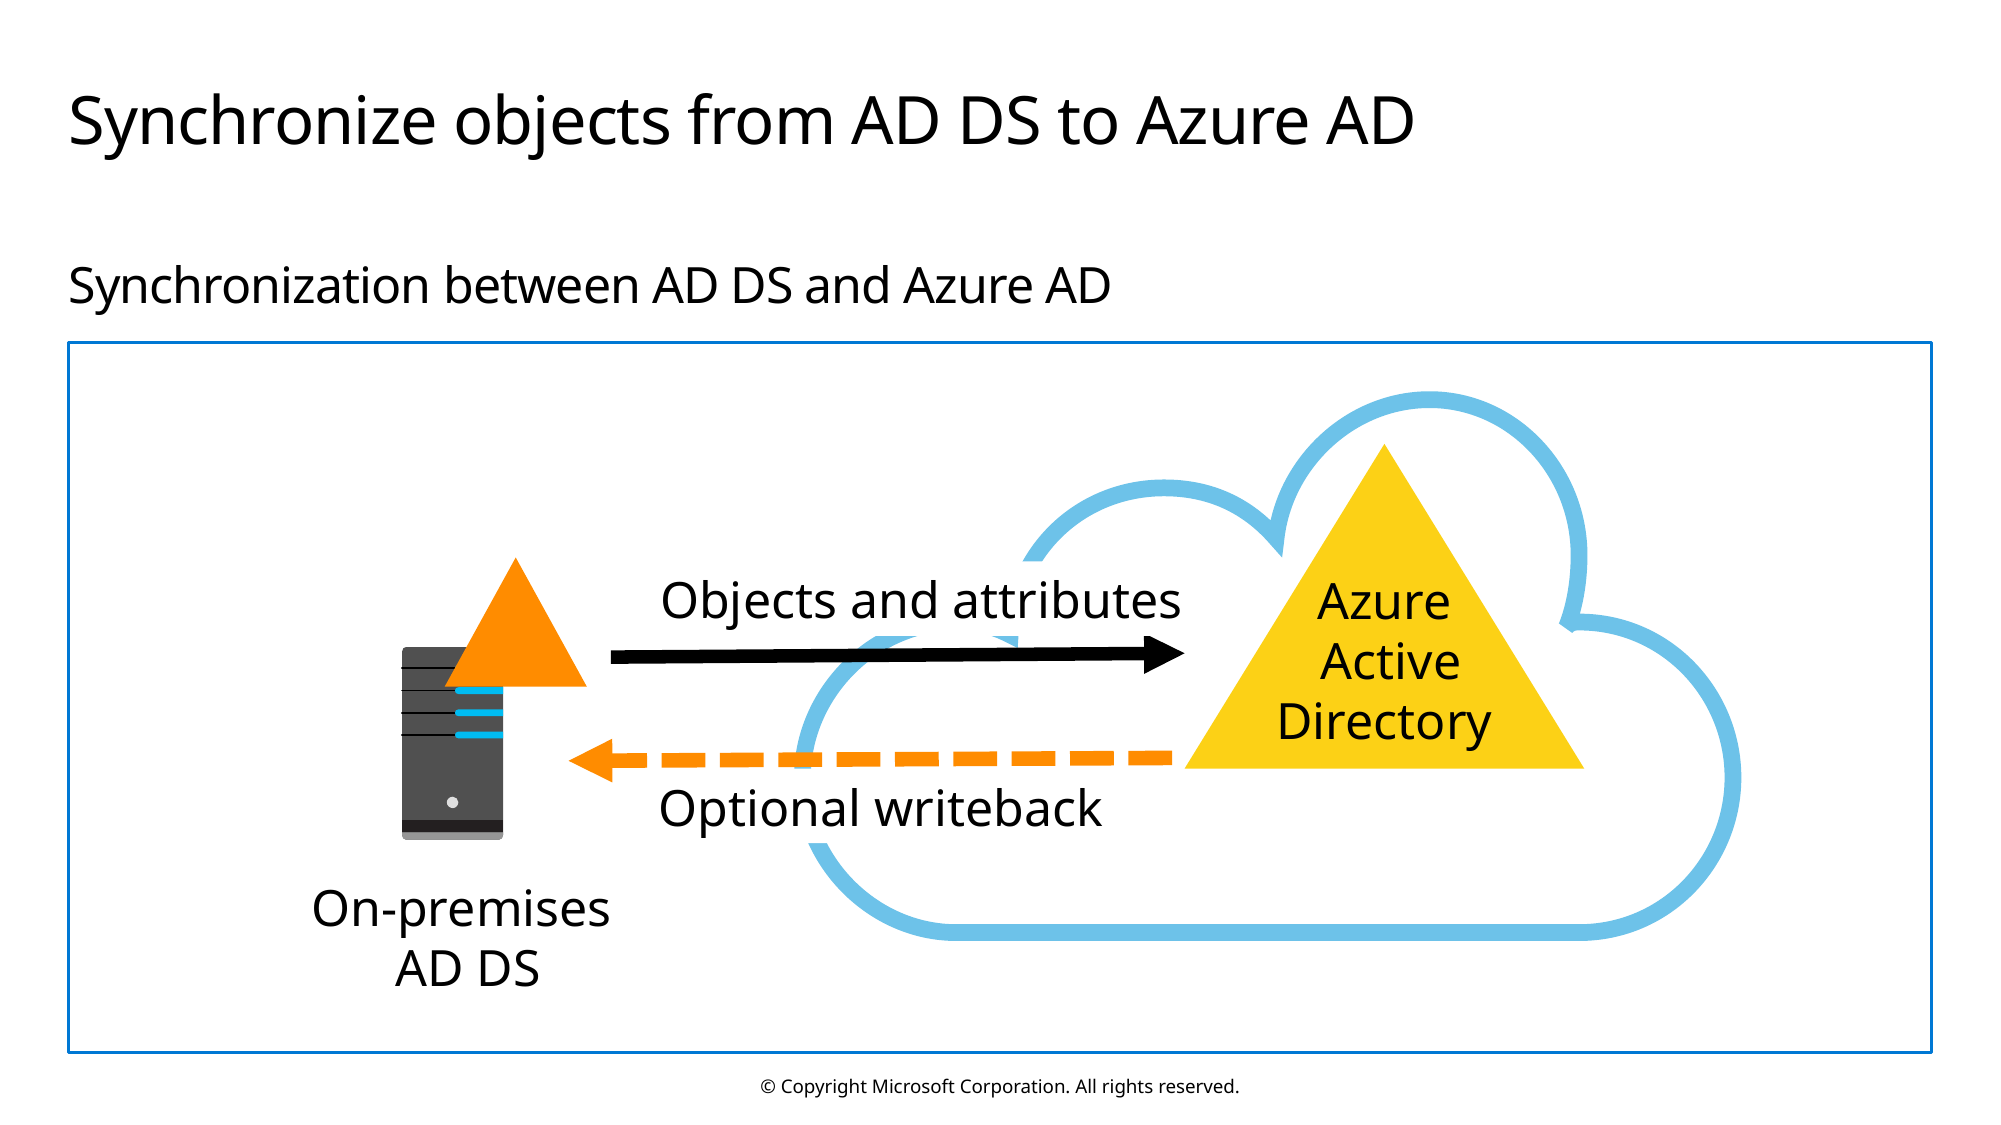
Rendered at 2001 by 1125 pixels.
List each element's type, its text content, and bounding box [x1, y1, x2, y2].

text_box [258, 391, 1742, 1006]
title Synchronize objects from AD DS to Azure AD [68, 72, 1930, 184]
text_box [68, 342, 1932, 1053]
list Synchronization between AD DS and Azure AD [68, 238, 1930, 330]
